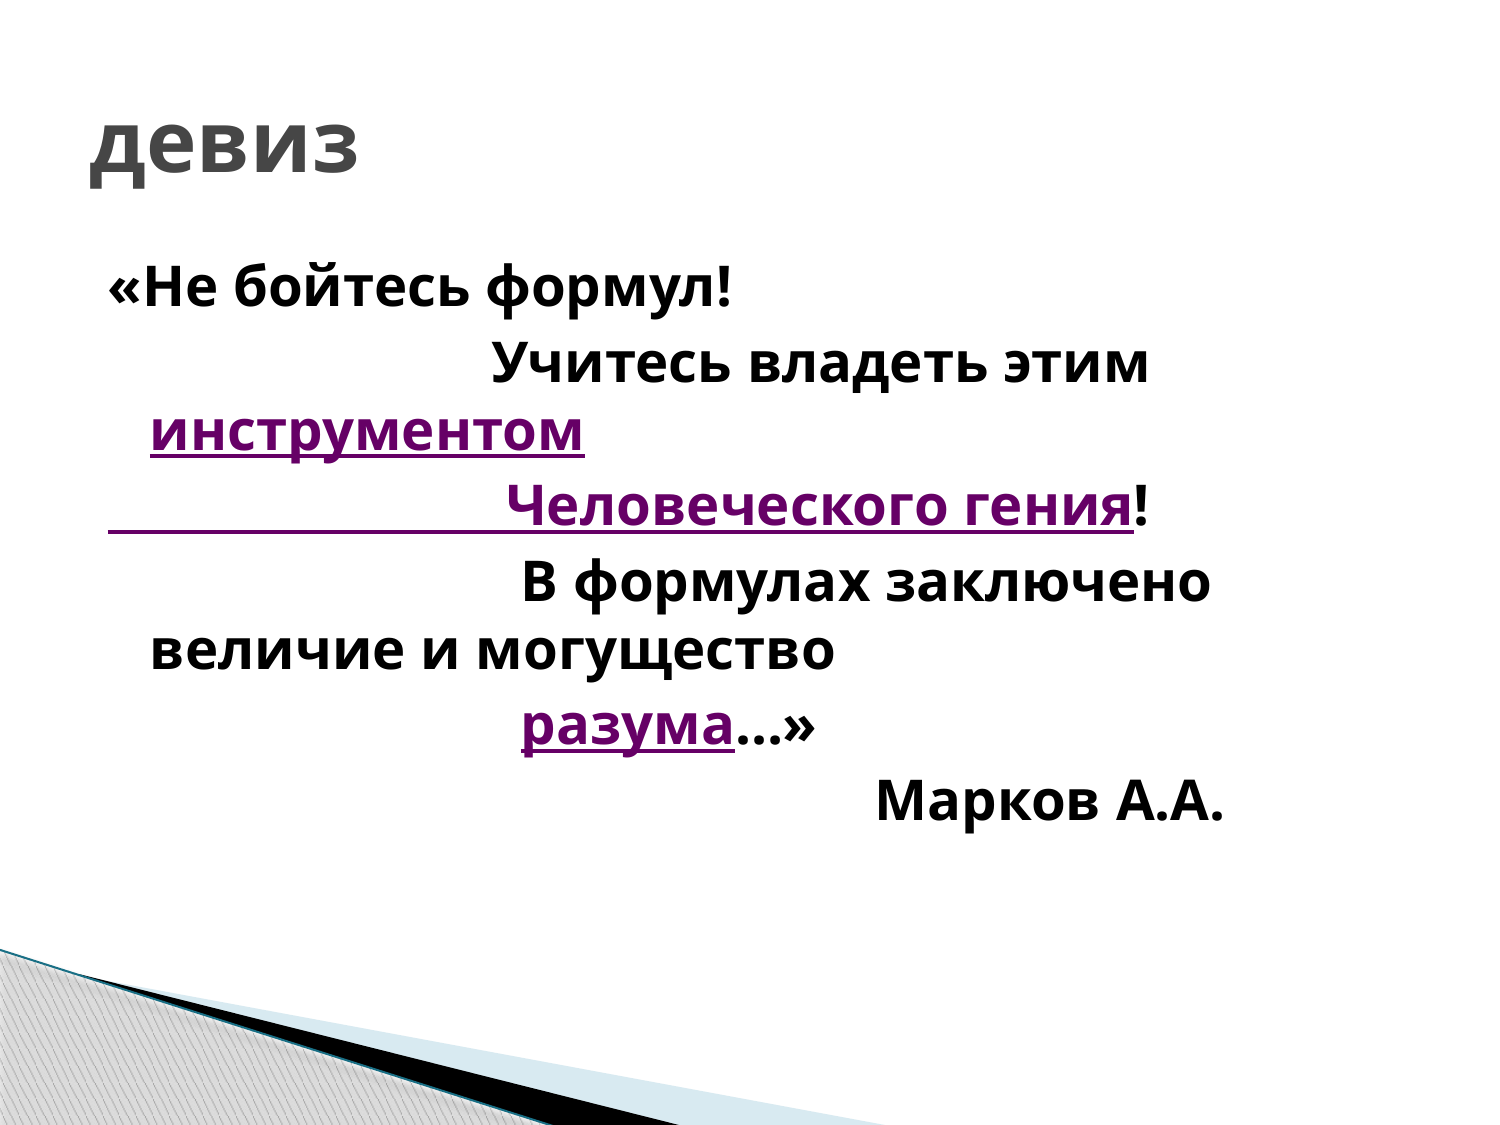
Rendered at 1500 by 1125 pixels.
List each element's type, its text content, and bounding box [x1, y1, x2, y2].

title девиз [75, 45, 1425, 233]
list «Не бойтесь формул! Учитесь владеть этим инструментом Человеческого гения! В формулах заключено величие и могущество разума…» Марков А.А. [75, 243, 1425, 986]
